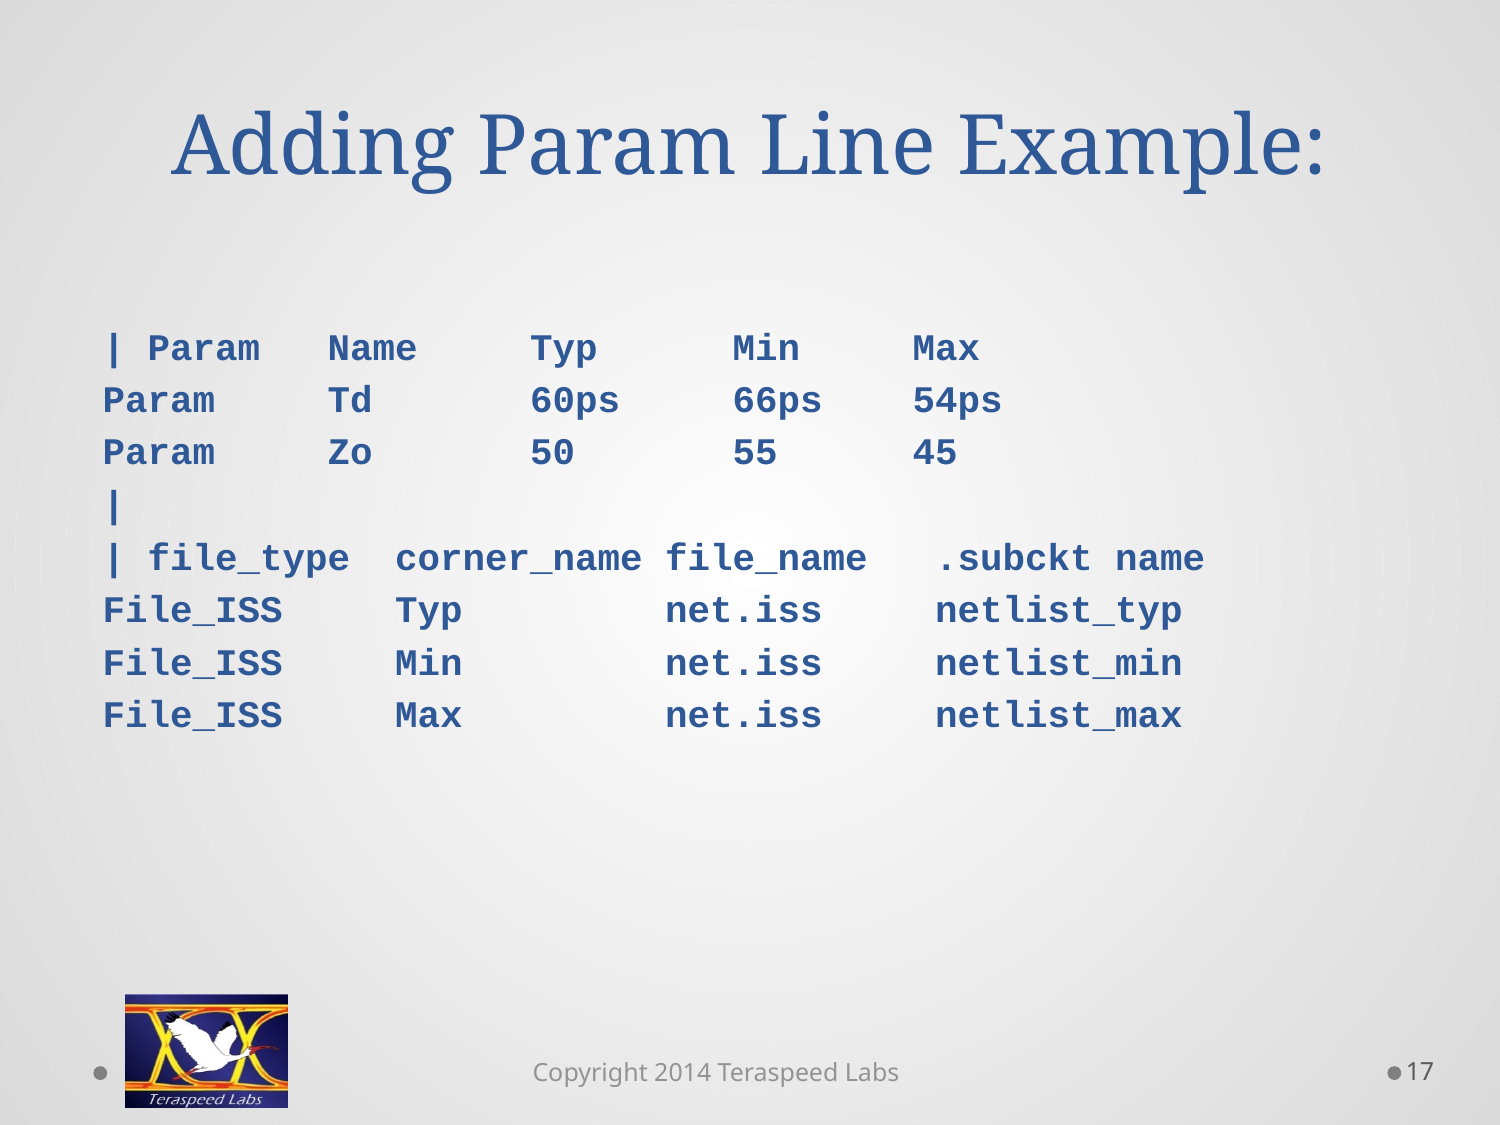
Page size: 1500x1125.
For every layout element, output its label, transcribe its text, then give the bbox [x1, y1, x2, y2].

picture [125, 1005, 288, 1108]
footer Copyright 2014 Teraspeed Labs [525, 1043, 993, 1103]
title Adding Param Line Example: [75, 0, 1425, 263]
slide_number 17 [1401, 1042, 1494, 1103]
list | Param Name Typ Min Max Param Td 60ps 66ps 54ps Param Zo 50 55 45 | | file_type corner_name file_name .subckt name File_ISS Typ net.iss netlist_typ File_ISS Min net.iss netlist_min File_ISS Max net.iss netlist_max [87, 262, 1438, 1005]
